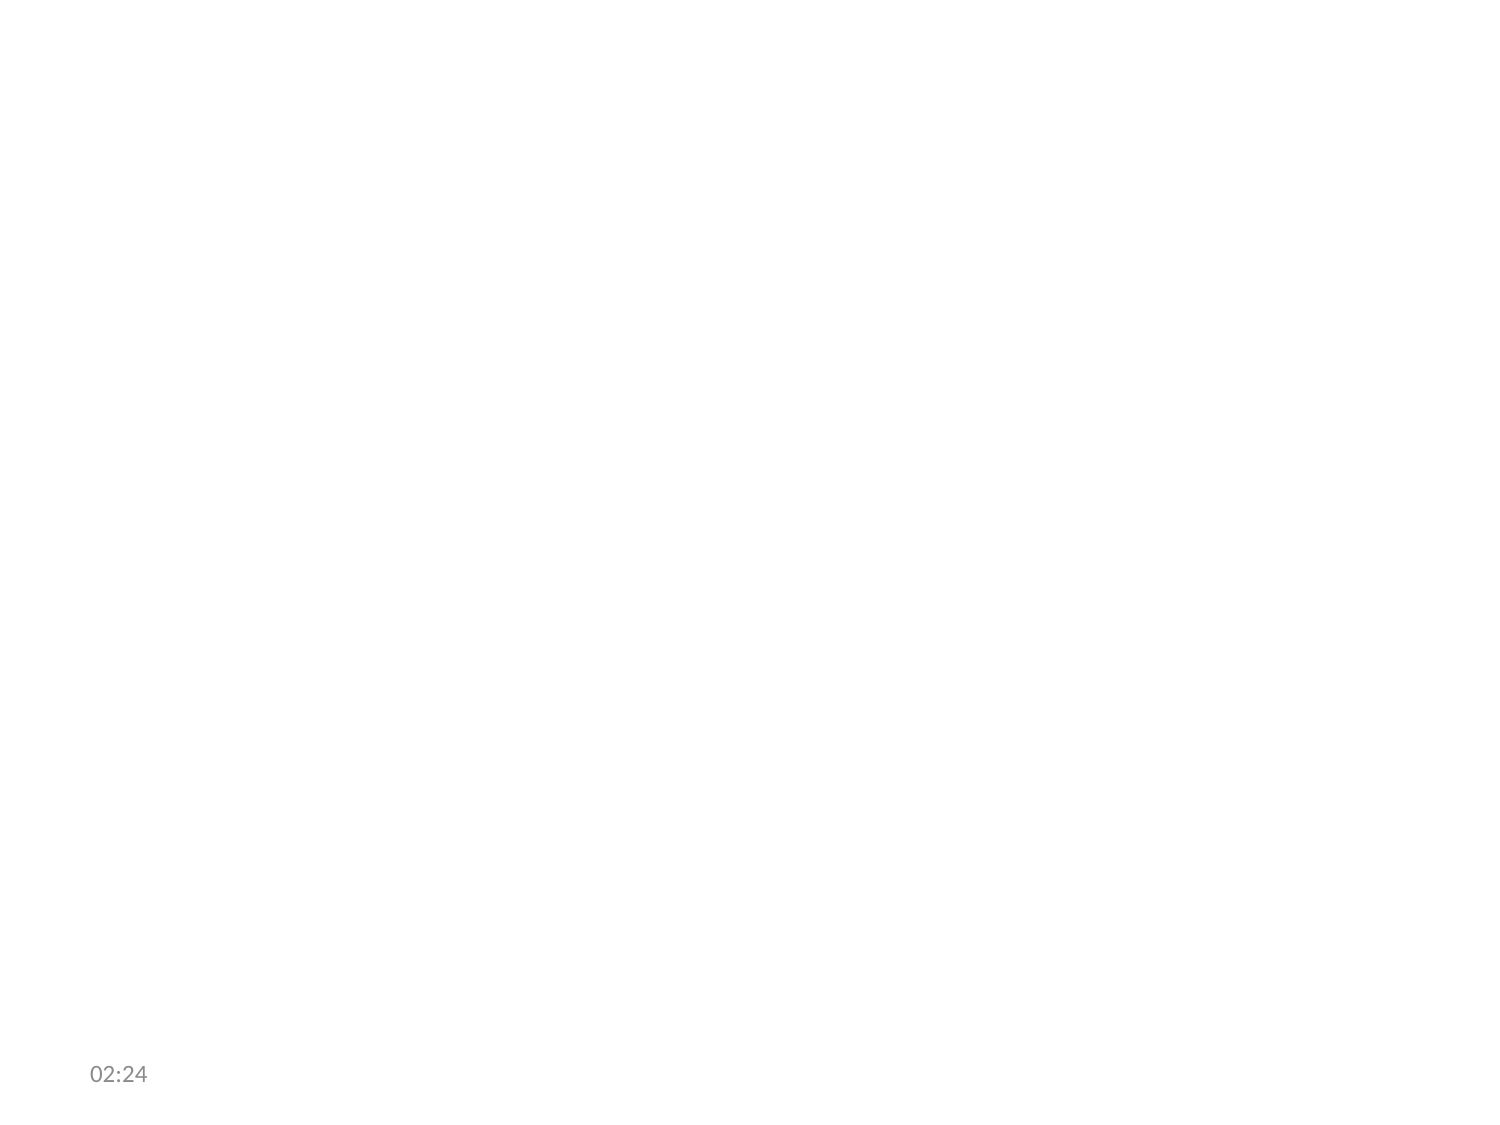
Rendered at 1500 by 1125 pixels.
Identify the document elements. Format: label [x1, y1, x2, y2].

slide_number [75, 1042, 425, 1103]
